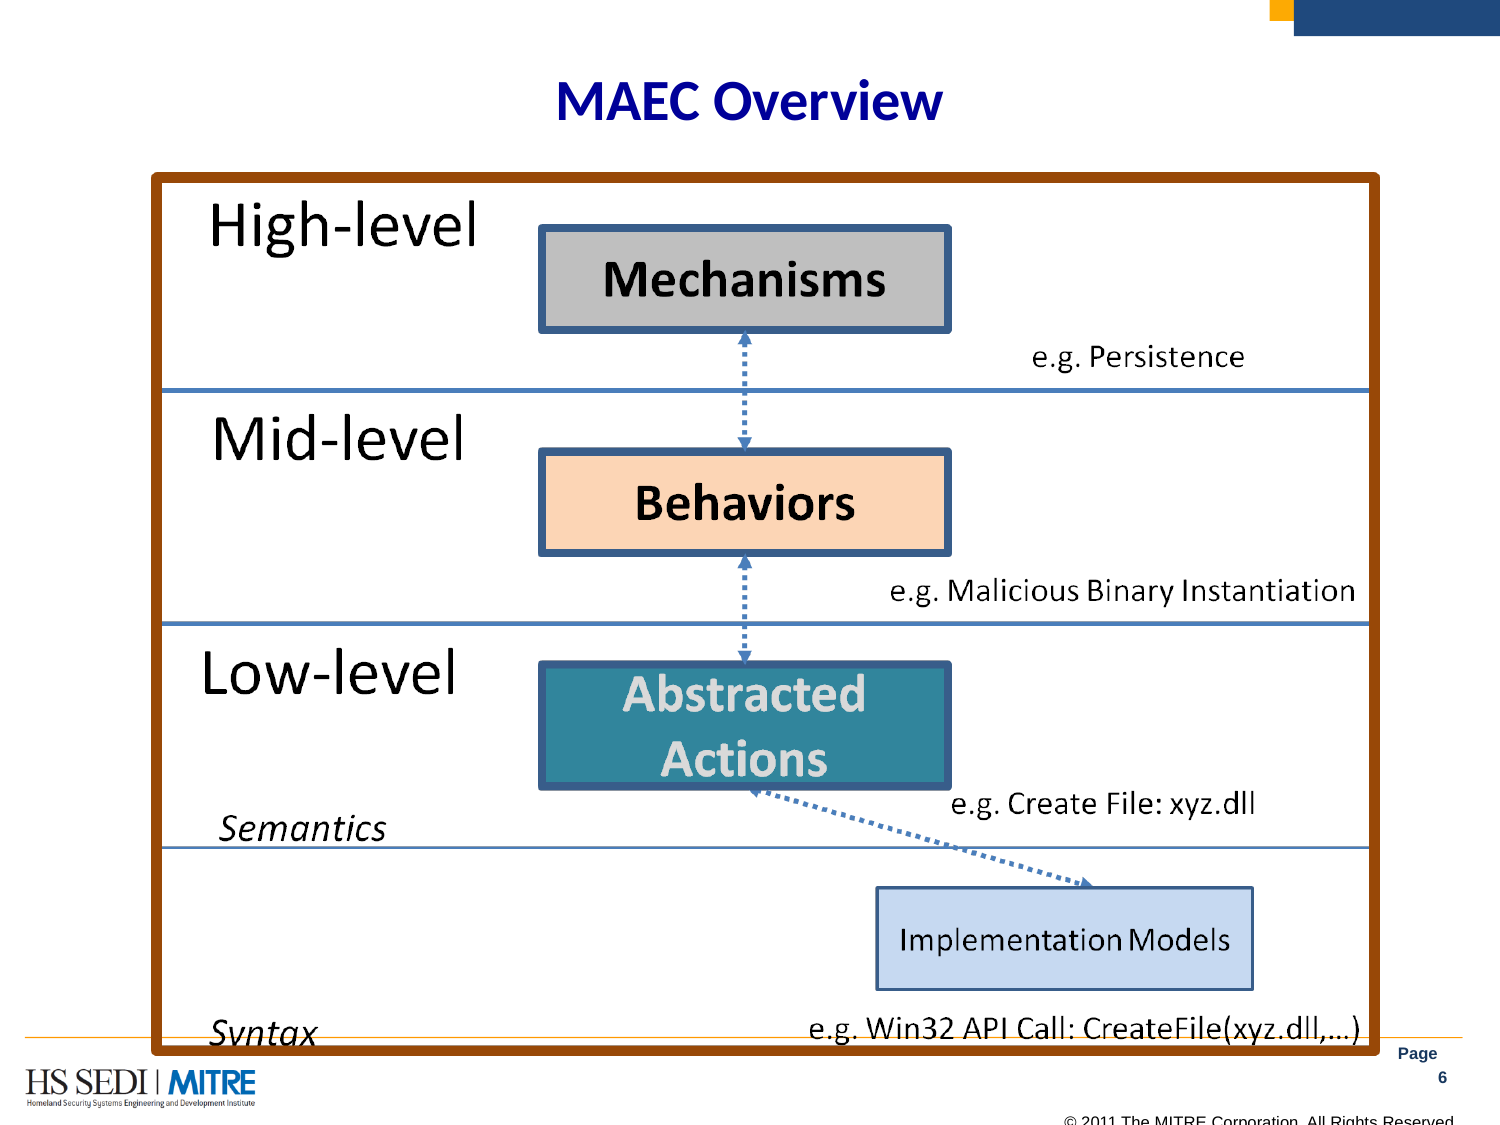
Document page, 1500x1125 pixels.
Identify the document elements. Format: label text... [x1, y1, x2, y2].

title MAEC Overview [43, 62, 1457, 151]
picture [20, 162, 1381, 1122]
slide_number Page 6 [1374, 1049, 1463, 1076]
